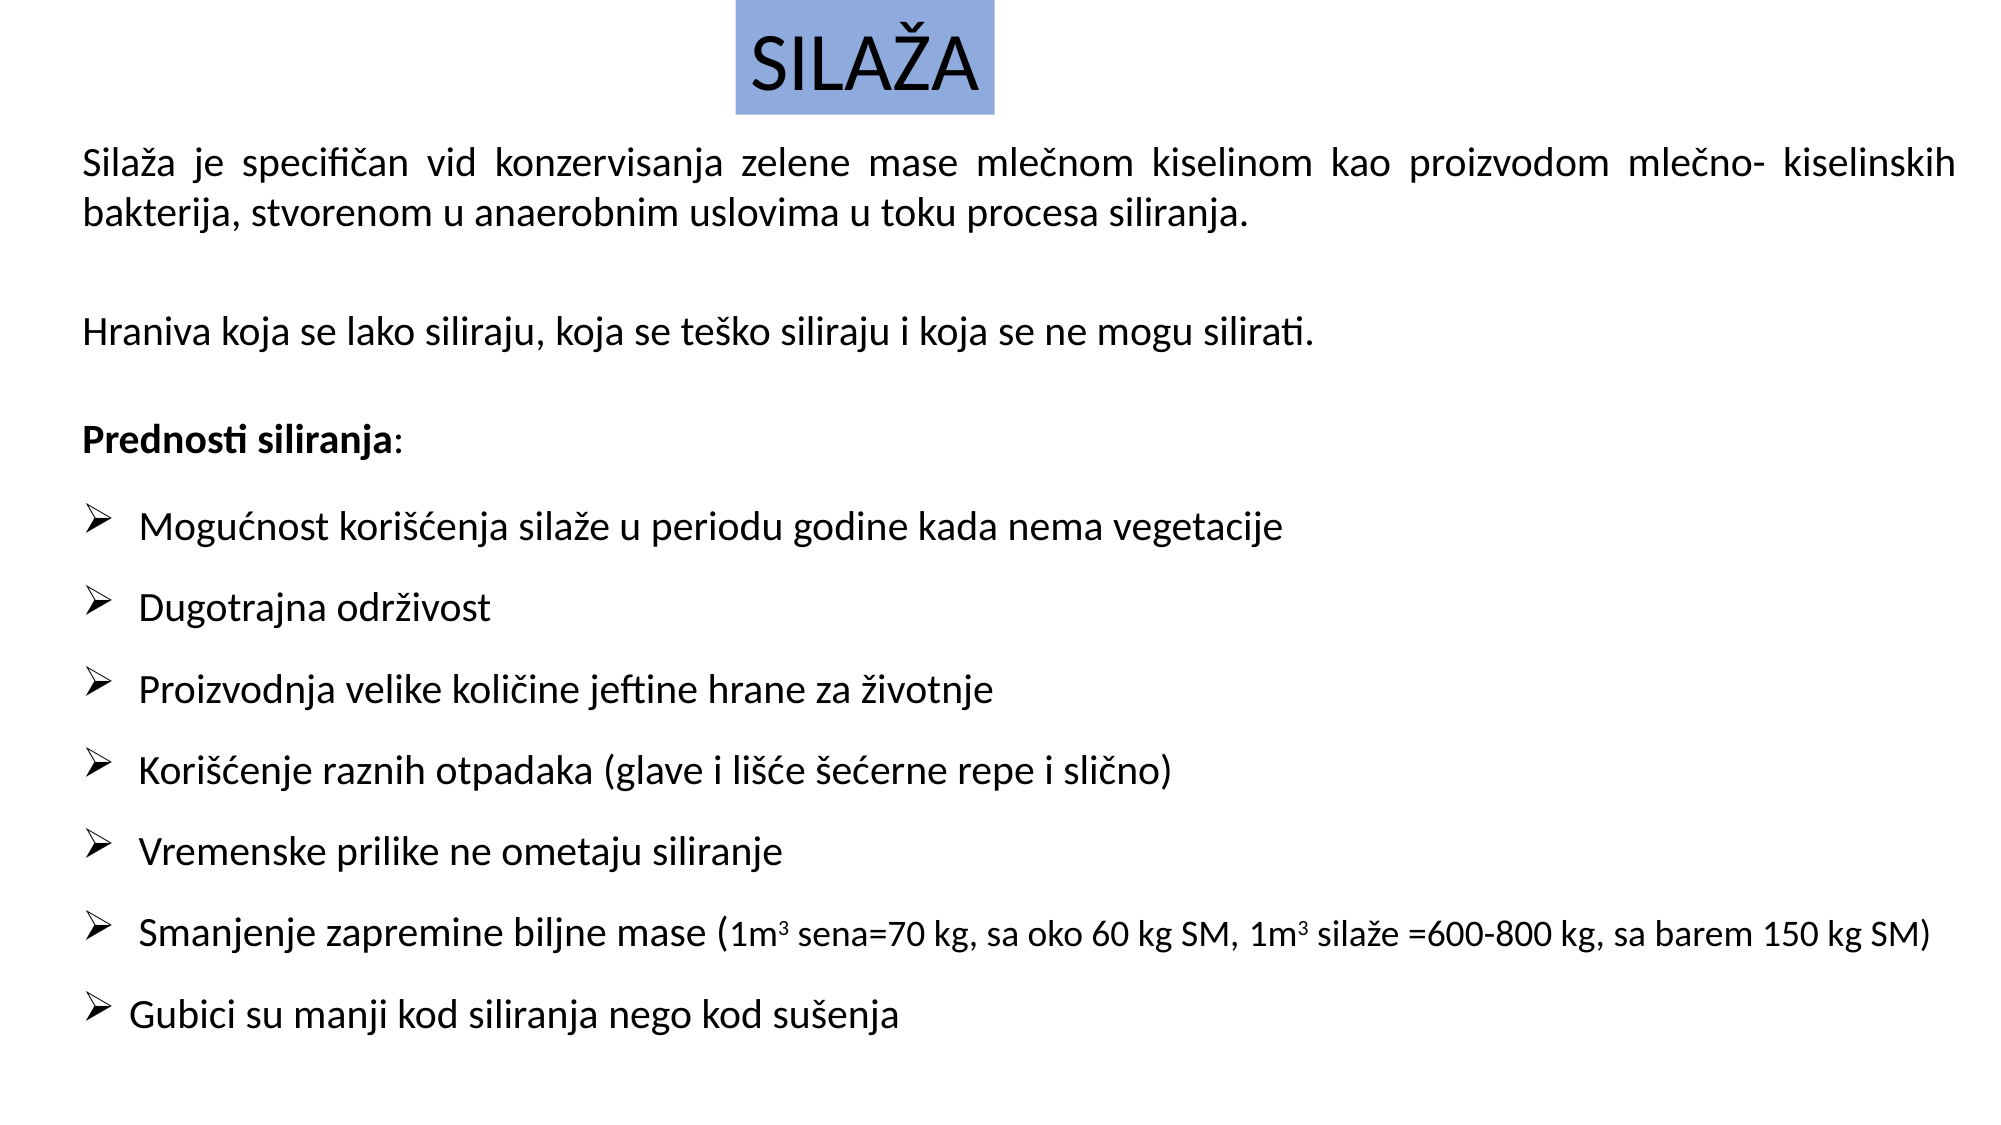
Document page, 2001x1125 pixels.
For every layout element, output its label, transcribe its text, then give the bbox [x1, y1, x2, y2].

text_box Silaža je specifičan vid konzervisanja zelene mase mlečnom kiselinom kao proizvodom mlečno- kiselinskih bakterija, stvorenom u anaerobnim uslovima u toku procesa siliranja. Hraniva koja se lako siliraju, koja se teško siliraju i koja se ne mogu silirati. Prednosti siliranja: Mogućnost korišćenja silaže u periodu godine kada nema vegetacije Dugotrajna održivost Proizvodnja velike količine jeftine hrane za životnje Korišćenje raznih otpadaka (glave i lišće šećerne repe i slično) Vremenske prilike ne ometaju siliranje Smanjenje zapremine biljne mase (1m3 sena=70 kg, sa oko 60 kg SM, 1m3 silaže =600-800 kg, sa barem 150 kg SM) Gubici su manji kod siliranja nego kod sušenja [67, 126, 1973, 1044]
text_box SILAŽA [735, 0, 995, 115]
